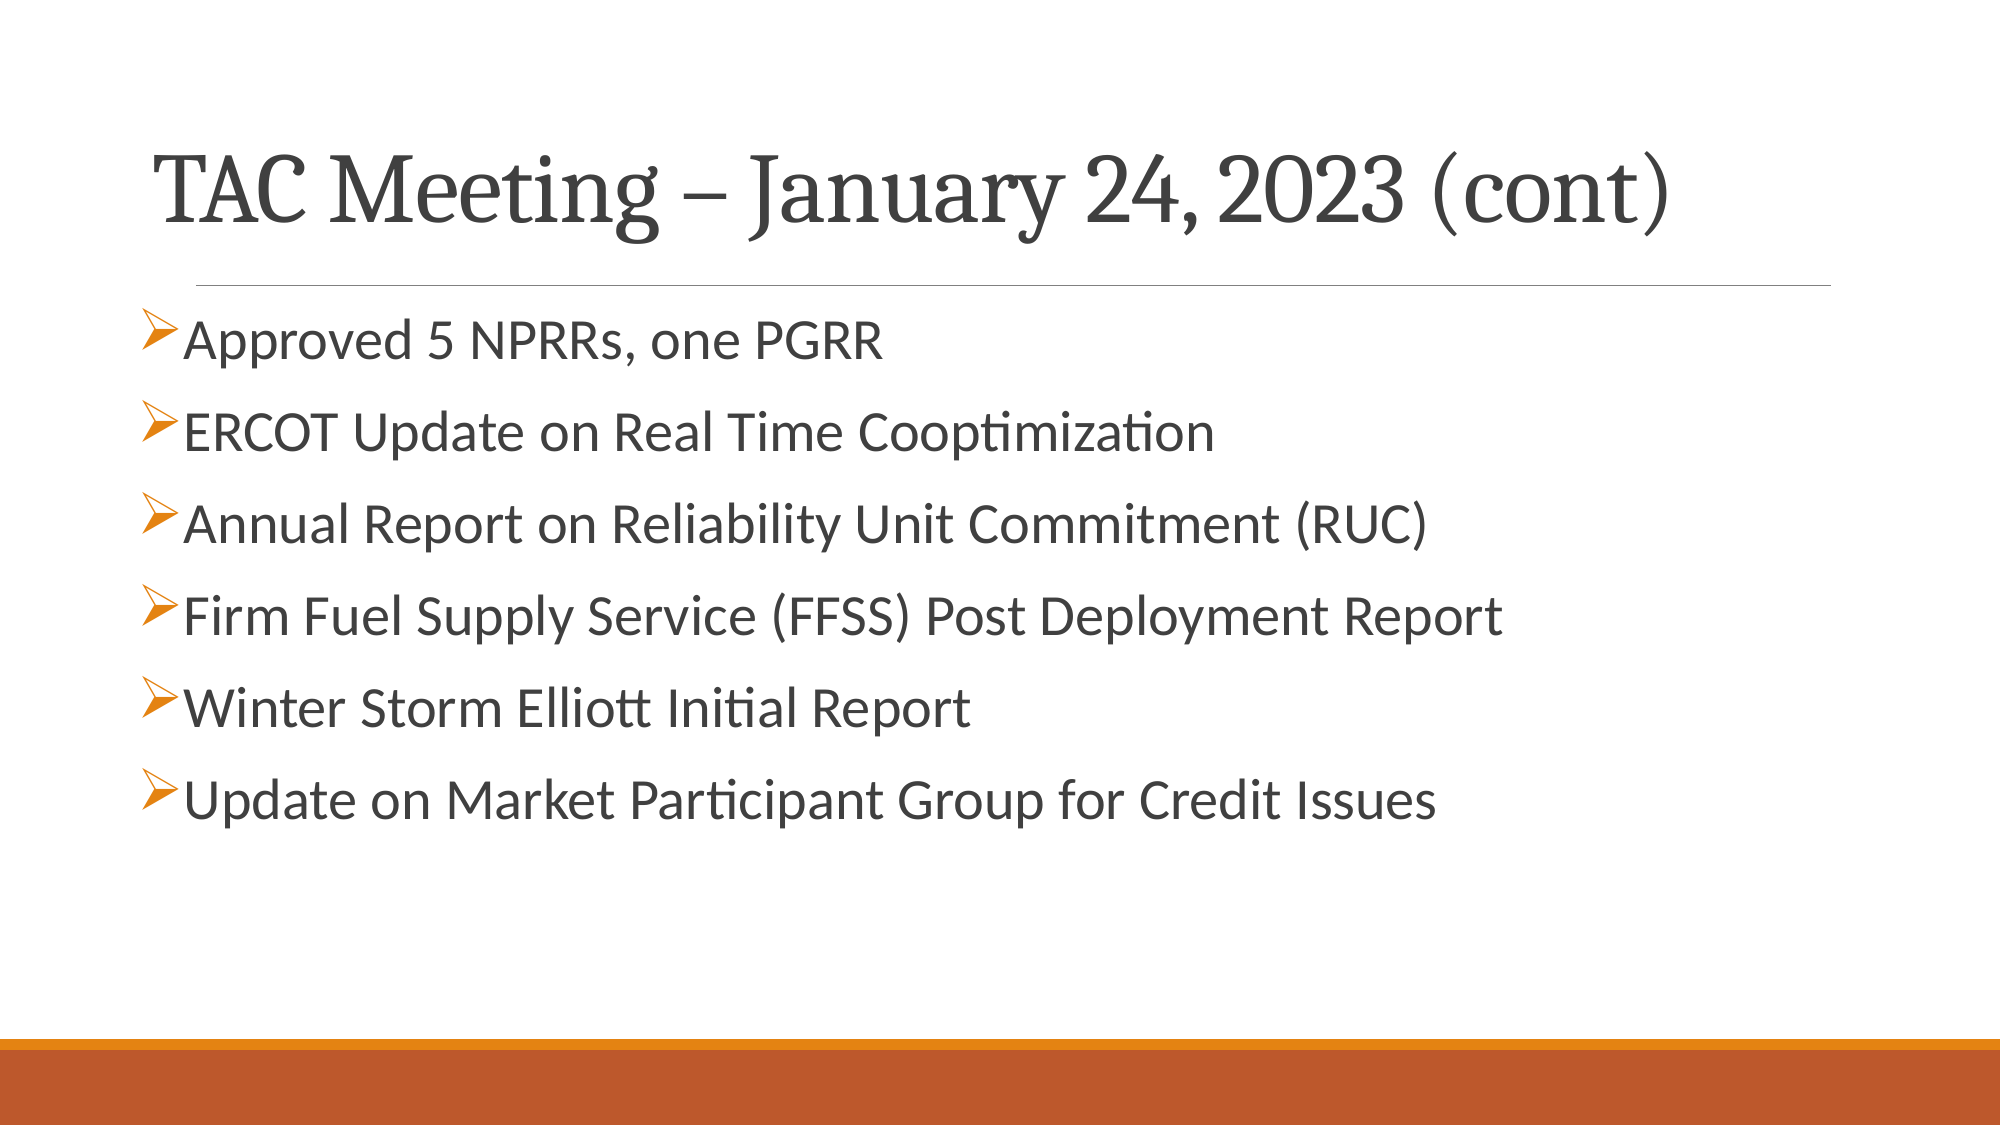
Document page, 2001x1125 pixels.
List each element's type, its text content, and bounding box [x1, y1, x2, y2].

title TAC Meeting – January 24, 2023 (cont) [137, 41, 1863, 251]
list Approved 5 NPRRs, one PGRR ERCOT Update on Real Time Cooptimization Annual Report on Reliability Unit Commitment (RUC) Firm Fuel Supply Service (FFSS) Post Deployment Report Winter Storm Elliott Initial Report Update on Market Participant Group for Credit Issues [137, 301, 1863, 1013]
